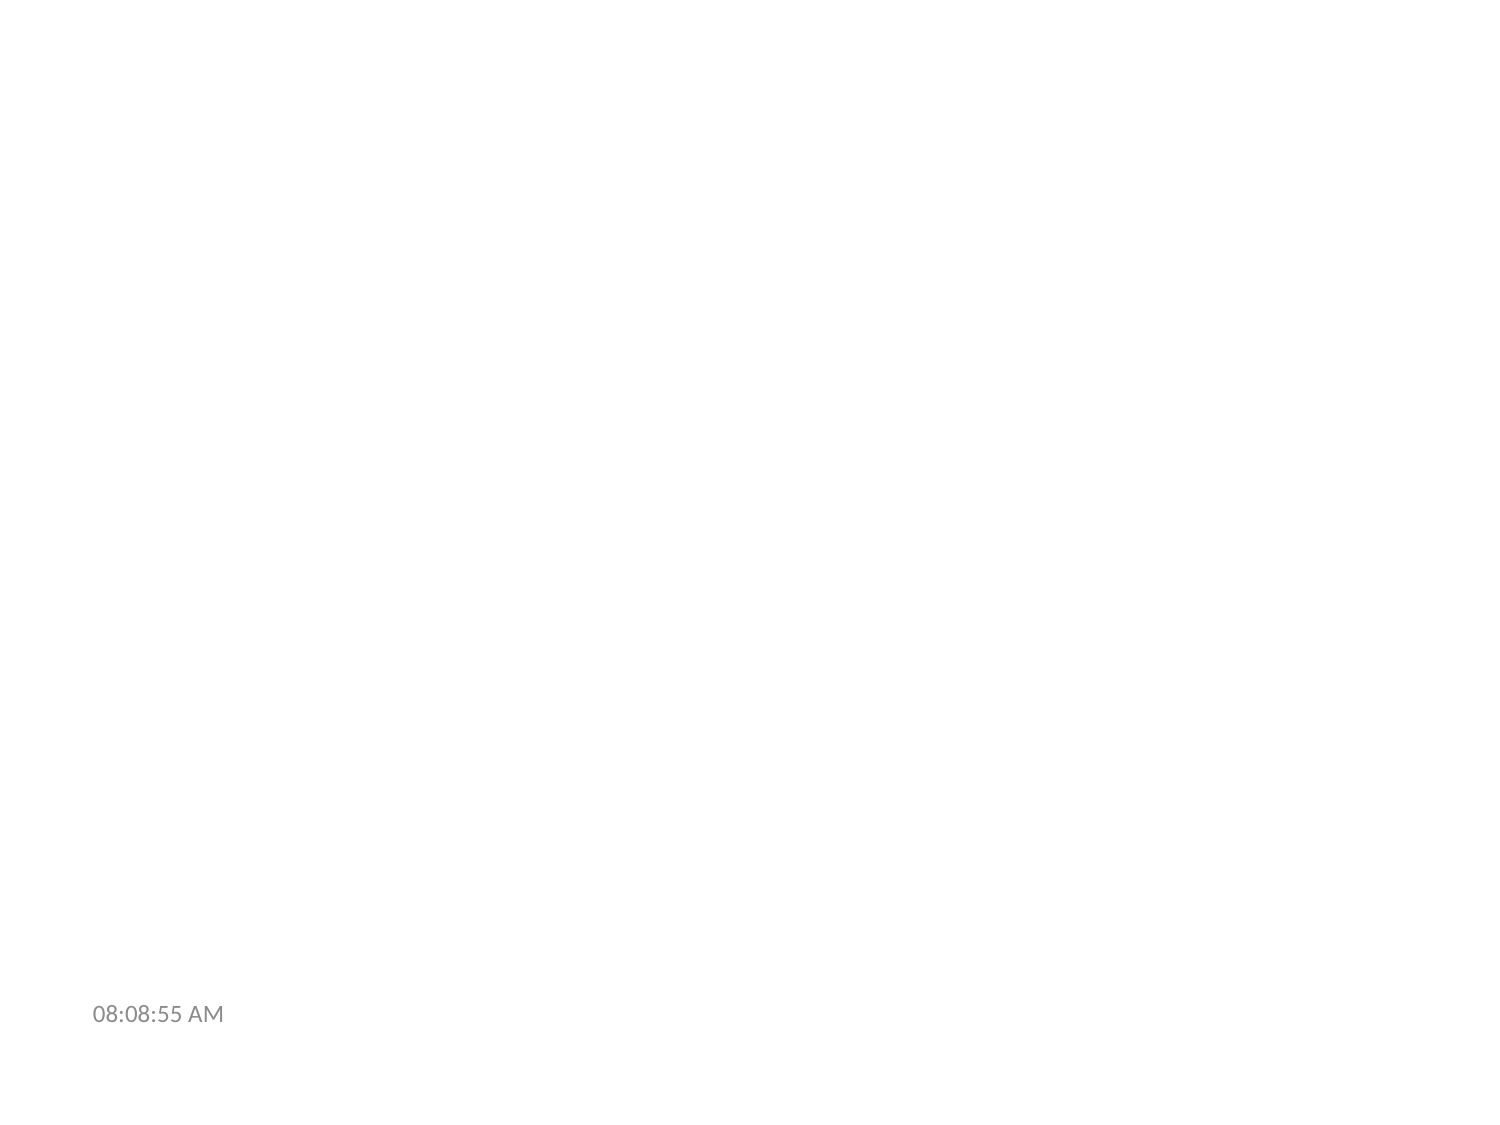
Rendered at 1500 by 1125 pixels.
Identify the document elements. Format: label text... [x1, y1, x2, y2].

text_box 3:35:09 PM [77, 982, 428, 1043]
